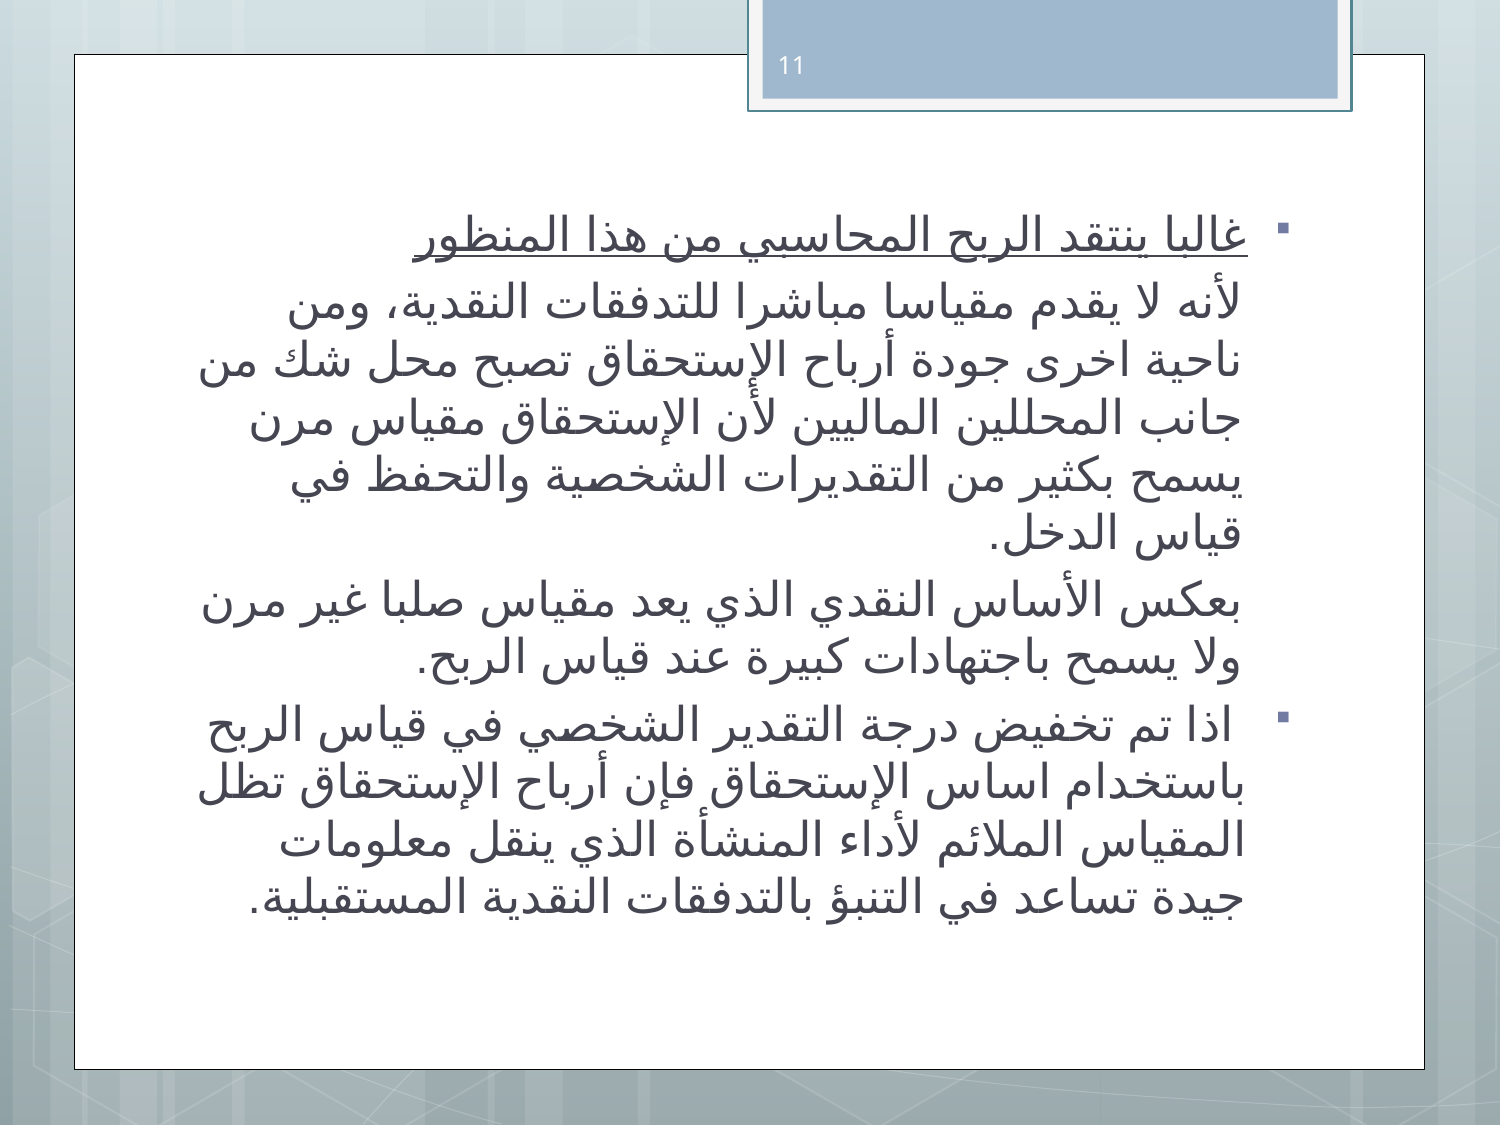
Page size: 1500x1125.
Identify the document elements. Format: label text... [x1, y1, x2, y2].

slide_number 11 [762, 36, 982, 97]
list غالبا ينتقد الربح المحاسبي من هذا المنظور لأنه لا يقدم مقياسا مباشرا للتدفقات النقدية، ومن ناحية اخرى جودة أرباح الإستحقاق تصبح محل شك من جانب المحللين الماليين لأن الإستحقاق مقياس مرن يسمح بكثير من التقديرات الشخصية والتحفظ في قياس الدخل. بعكس الأساس النقدي الذي يعد مقياس صلبا غير مرن ولا يسمح باجتهادات كبيرة عند قياس الربح. اذا تم تخفيض درجة التقدير الشخصي في قياس الربح باستخدام اساس الإستحقاق فإن أرباح الإستحقاق تظل المقياس الملائم لأداء المنشأة الذي ينقل معلومات جيدة تساعد في التنبؤ بالتدفقات النقدية المستقبلية. [171, 196, 1317, 957]
